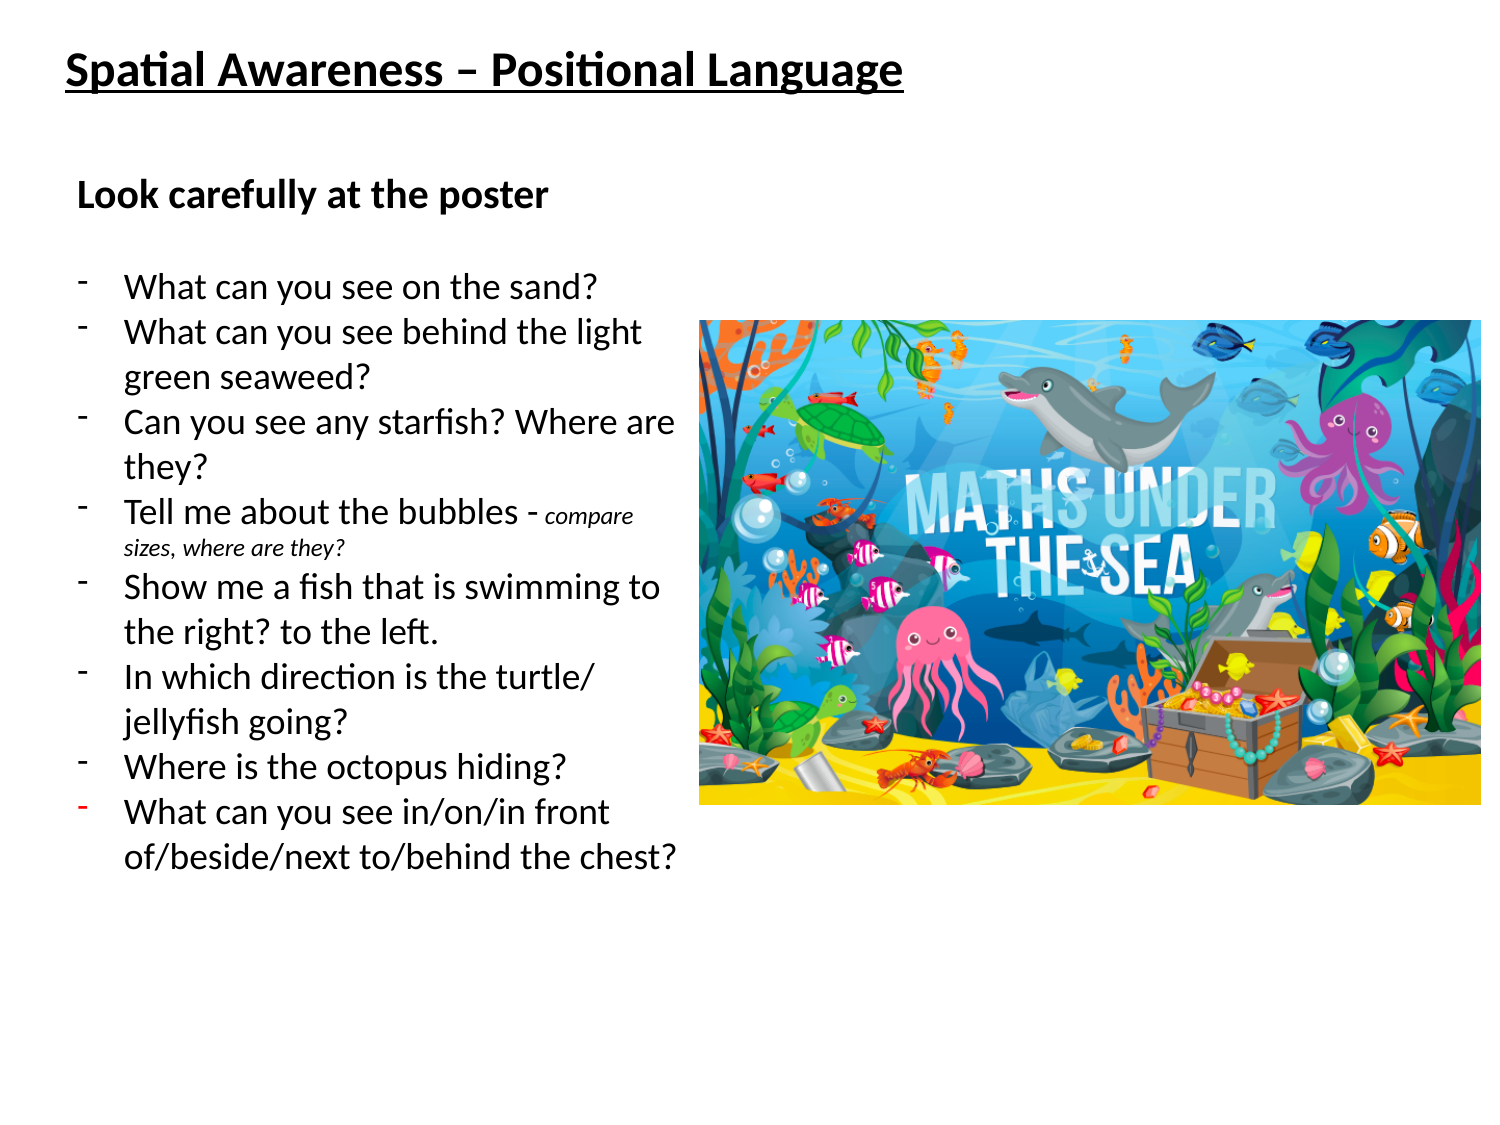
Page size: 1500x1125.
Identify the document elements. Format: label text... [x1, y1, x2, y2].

picture [699, 320, 1481, 805]
text_box Look carefully at the poster What can you see on the sand? What can you see behind the light green seaweed? Can you see any starfish? Where are they? Tell me about the bubbles - compare sizes, where are they? Show me a fish that is swimming to the right? to the left. In which direction is the turtle/ jellyfish going? Where is the octopus hiding? What can you see in/on/in front of/beside/next to/behind the chest? [62, 159, 700, 930]
text_box Spatial Awareness – Positional Language [50, 28, 1097, 104]
